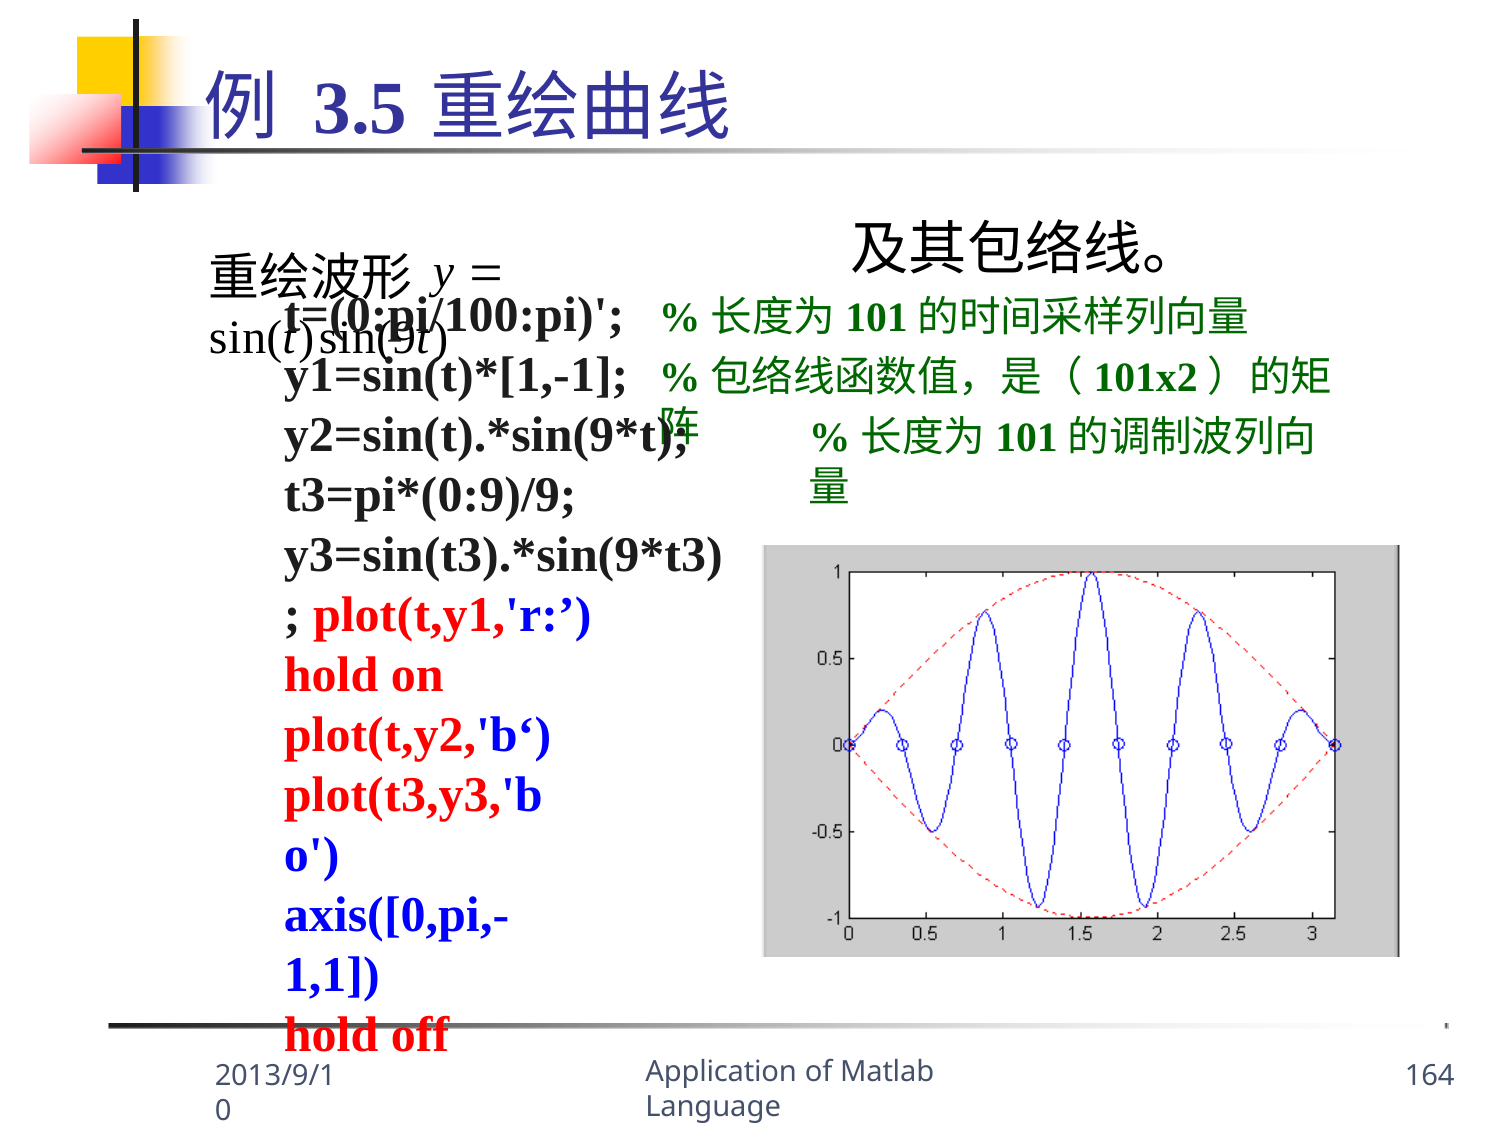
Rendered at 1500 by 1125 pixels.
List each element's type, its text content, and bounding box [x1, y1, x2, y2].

text_box 及其包络线。 [848, 211, 1204, 282]
text_box 重绘波形y  sin(t)sin(9t) [206, 199, 747, 364]
text_box t=(0:pi/100:pi)'; y1=sin(t)*[1,-1]; [281, 281, 630, 401]
picture [741, 1023, 1458, 1029]
footer 2013/9/10 [212, 1056, 351, 1125]
text_box %长度为101的调制波列向量 [806, 410, 1333, 511]
text_box 例 3.5 重绘曲线 [201, 58, 732, 149]
text_box y2=sin(t).*sin(9*t); t3=pi*(0:9)/9; y3=sin(t3).*sin(9*t3); plot(t,y1,'r:’) hold on plot(t,y2,'b‘) plot(t3,y3,'bo') axis([0,pi,-1,1]) hold off [281, 401, 741, 1062]
text_box [761, 545, 1400, 957]
picture [108, 1023, 281, 1029]
slide_number 164 [1400, 1056, 1457, 1125]
text_box %长度为101的时间采样列向量 %包络线函数值，是（101x2）的矩阵 [656, 290, 1349, 451]
picture [29, 36, 1431, 184]
slide_number Application of Matlab Language [643, 1051, 987, 1125]
